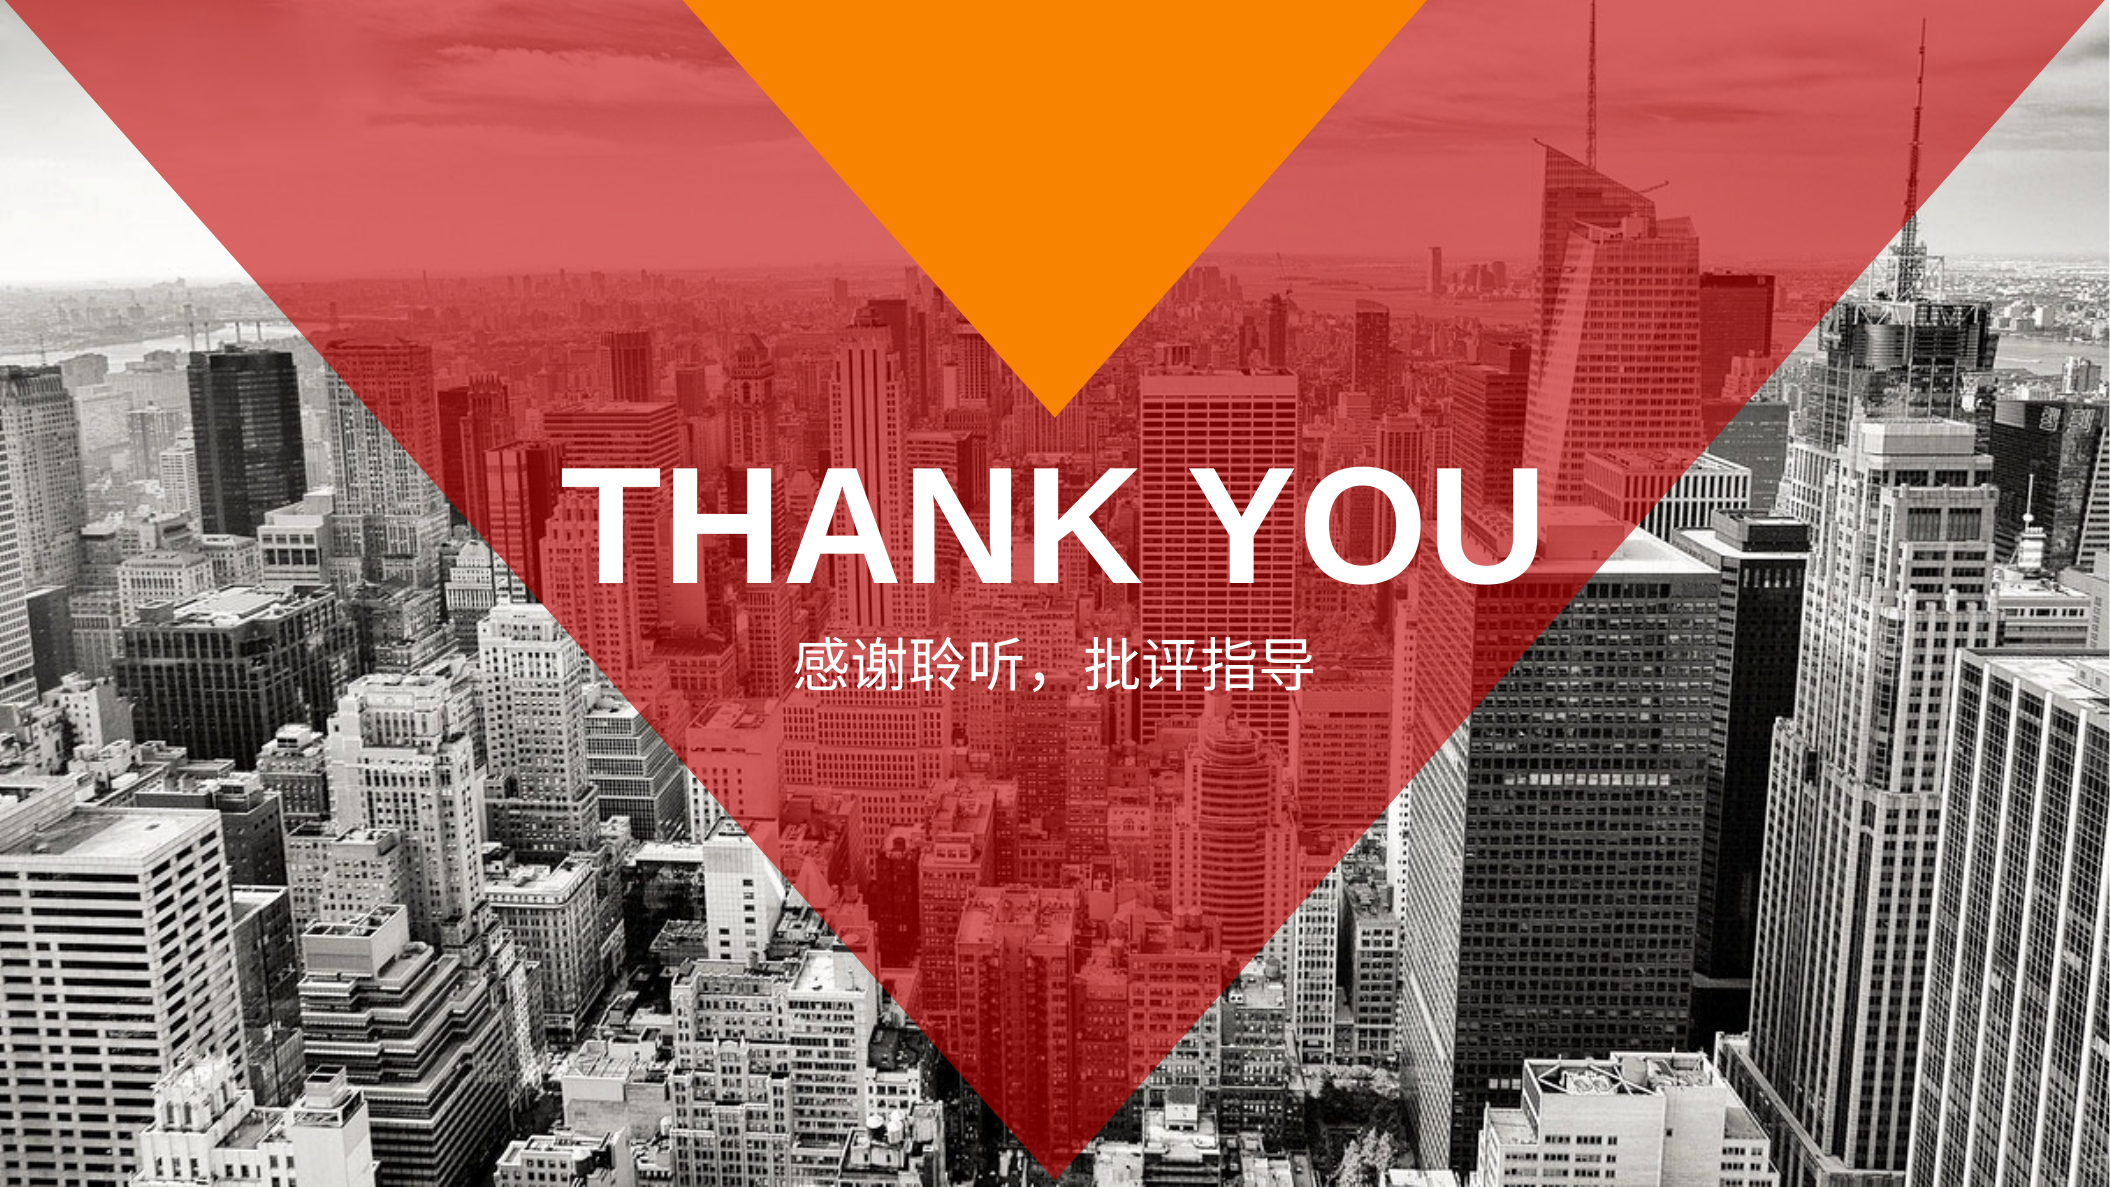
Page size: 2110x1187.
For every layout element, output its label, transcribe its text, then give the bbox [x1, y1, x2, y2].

text_box [0, 0, 2110, 1187]
text_box [4, 0, 2105, 1181]
text_box 感谢聆听，批评指导 [694, 628, 1415, 699]
text_box [682, 0, 1428, 416]
text_box THANK YOU [556, 416, 1553, 617]
